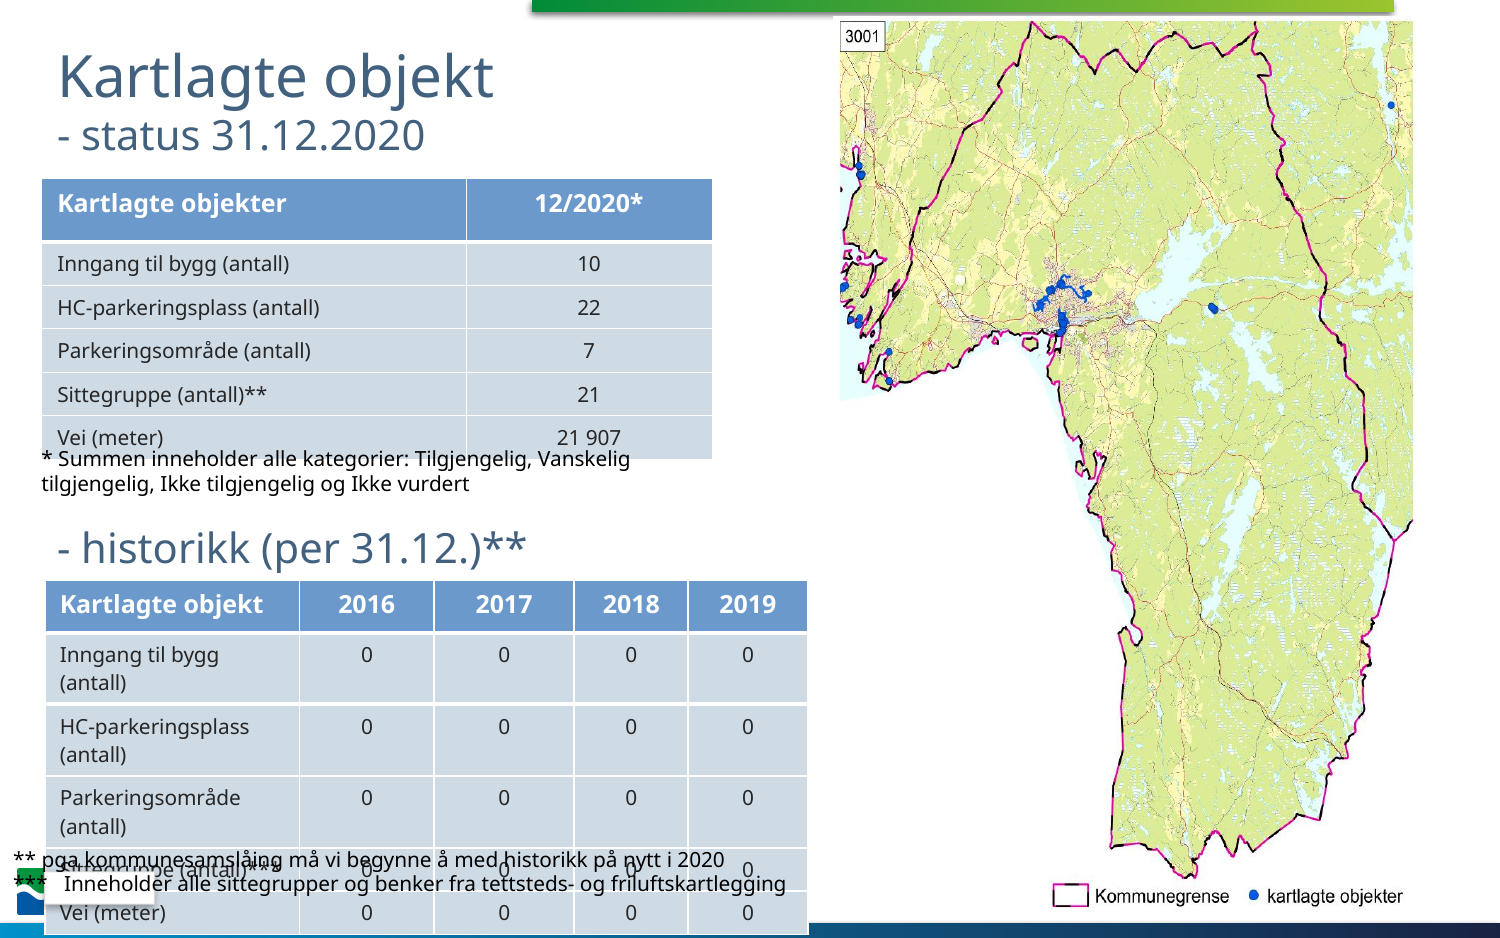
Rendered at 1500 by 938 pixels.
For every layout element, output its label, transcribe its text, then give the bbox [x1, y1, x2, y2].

table_cell 0 [689, 892, 807, 934]
table_cell 0 [435, 706, 573, 775]
table_cell HC-parkeringsplass (antall) [42, 286, 466, 328]
table_header 2017 [435, 581, 573, 631]
picture [833, 16, 1419, 913]
table_header 12/2020* [467, 179, 712, 240]
table_cell 0 [300, 777, 433, 838]
table_cell Vei (meter) [42, 416, 466, 438]
table_cell 0 [300, 635, 433, 702]
table_cell 0 [575, 777, 687, 838]
text_box Kartlagte objekt - status 31.12.2020 [42, 24, 828, 167]
table_cell 0 [689, 635, 807, 702]
table_cell 0 [300, 706, 433, 775]
table_cell 0 [802, 849, 807, 890]
table_cell 22 [467, 286, 712, 328]
table_cell 7 [467, 329, 712, 372]
table_cell 0 [435, 635, 573, 702]
table_cell 0 [575, 635, 687, 702]
table_cell 0 [435, 777, 573, 838]
table_header Kartlagte objekter [42, 179, 466, 240]
table_cell 21 907 [467, 416, 712, 459]
table_cell Sittegruppe (antall)** [42, 373, 466, 415]
table_cell Parkeringsområde (antall) [42, 329, 466, 372]
text_box ** pga kommunesamslåing må vi begynne å med historikk på nytt i 2020 *** Inneholder alle sittegrupper og benker fra tettsteds- og friluftskartlegging [0, 838, 802, 904]
table_cell 0 [300, 904, 433, 934]
table_cell Vei (meter) [46, 904, 299, 934]
table_cell 10 [467, 244, 712, 285]
table_cell Inngang til bygg (antall) [42, 244, 466, 285]
table_header 2018 [575, 581, 687, 631]
table_cell 0 [575, 904, 687, 934]
table_header 2016 [300, 581, 433, 631]
table_cell 0 [689, 777, 807, 847]
text_box - historikk (per 31.12.)** [42, 496, 828, 580]
table_cell HC-parkeringsplass (antall) [46, 706, 299, 775]
table_cell 0 [435, 904, 573, 934]
table_cell 0 [689, 706, 807, 775]
text_box * Summen inneholder alle kategorier: Tilgjengelig, Vanskelig tilgjengelig, Ikke tilgjengelig og Ikke vurdert [26, 438, 711, 504]
table_cell 21 [467, 373, 712, 415]
table_header 2019 [689, 581, 807, 631]
table_cell Inngang til bygg (antall) [46, 635, 299, 702]
table_header Kartlagte objekt [46, 581, 299, 631]
table_cell 0 [575, 706, 687, 775]
table_cell Parkeringsområde (antall) [46, 777, 299, 838]
